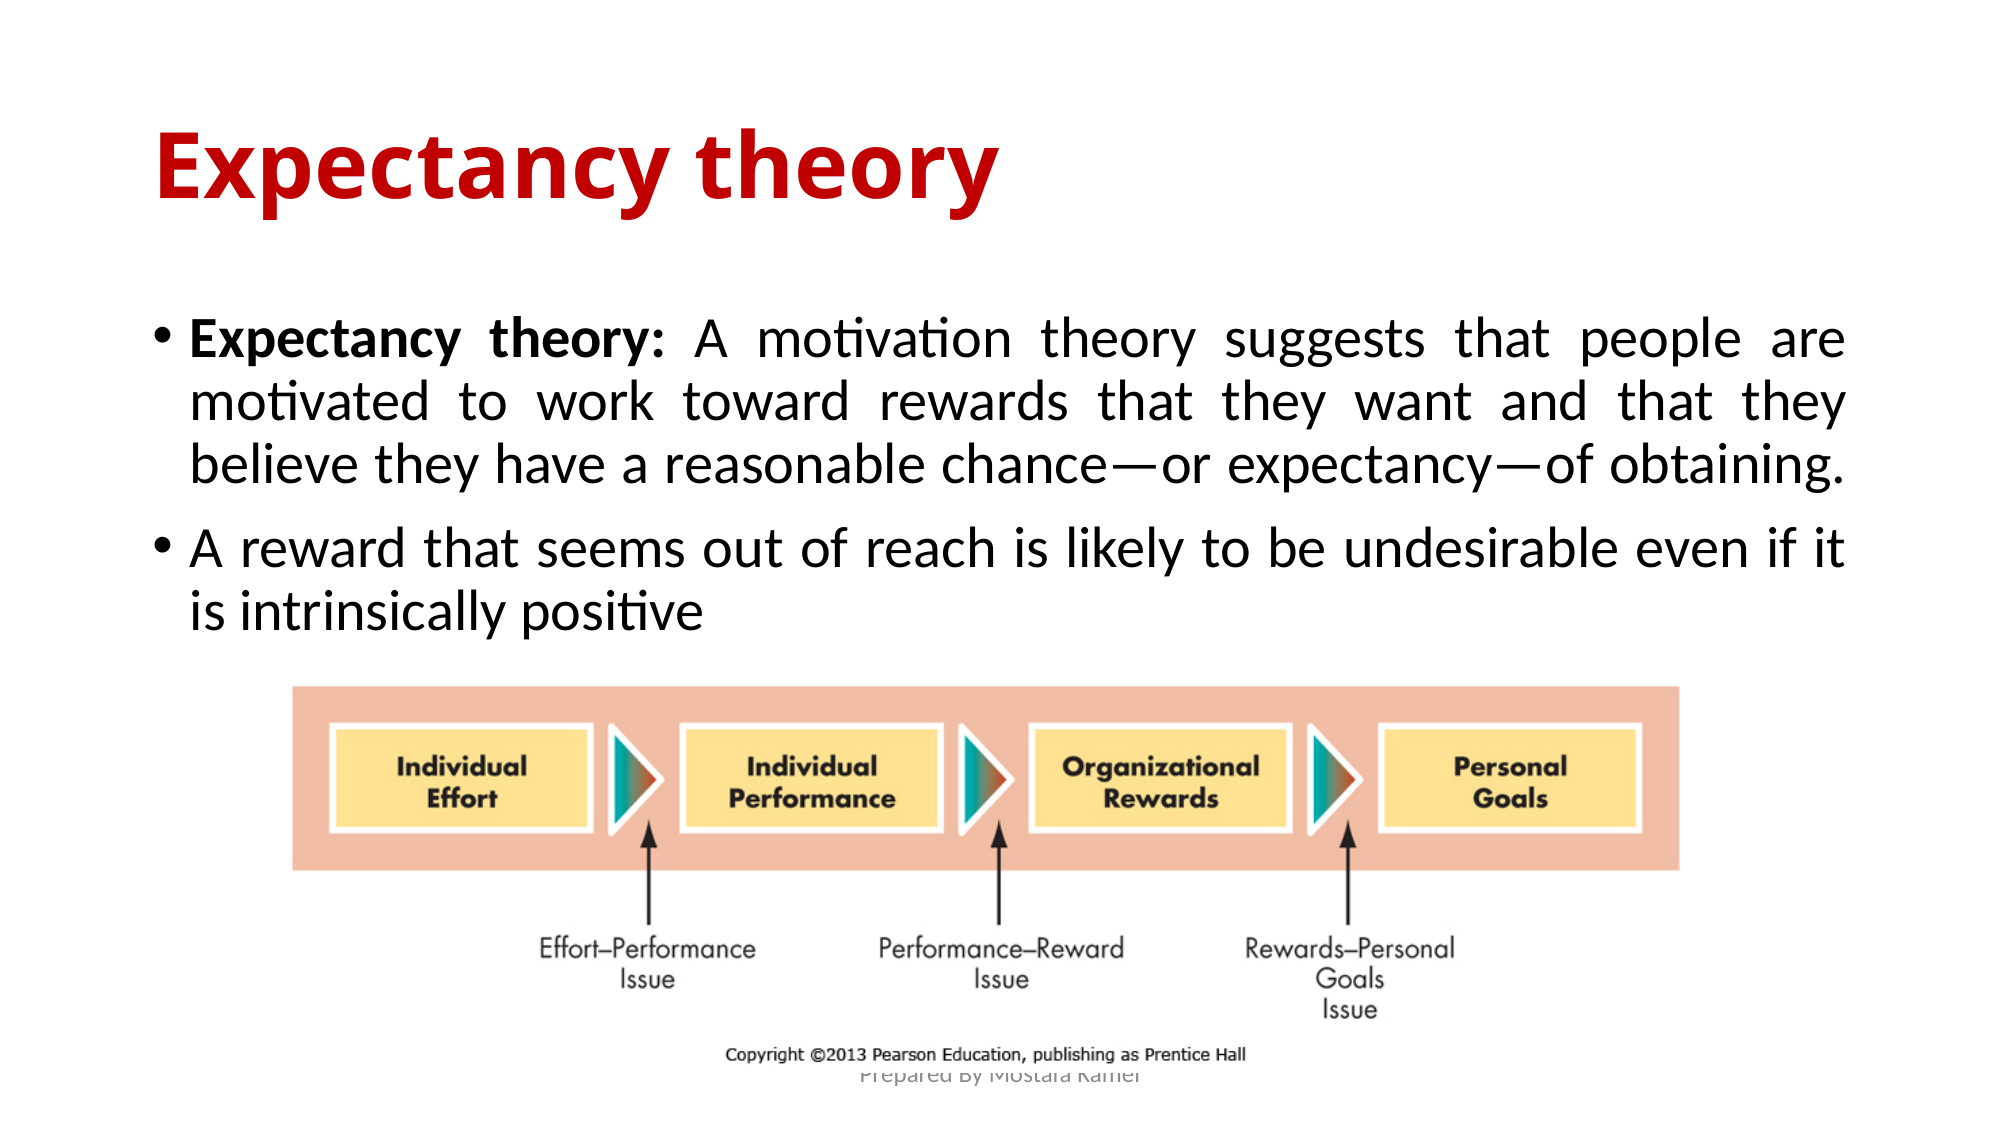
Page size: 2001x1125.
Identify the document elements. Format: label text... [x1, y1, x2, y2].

footer Prepared By Mostafa Kamel [662, 1073, 1338, 1103]
picture [292, 686, 1680, 1073]
title Expectancy theory [137, 59, 1863, 278]
list Expectancy theory: A motivation theory suggests that people are motivated to work toward rewards that they want and that they believe they have a reasonable chance—or expectancy—of obtaining. A reward that seems out of reach is likely to be undesirable even if it is intrinsically positive [137, 299, 1863, 1014]
